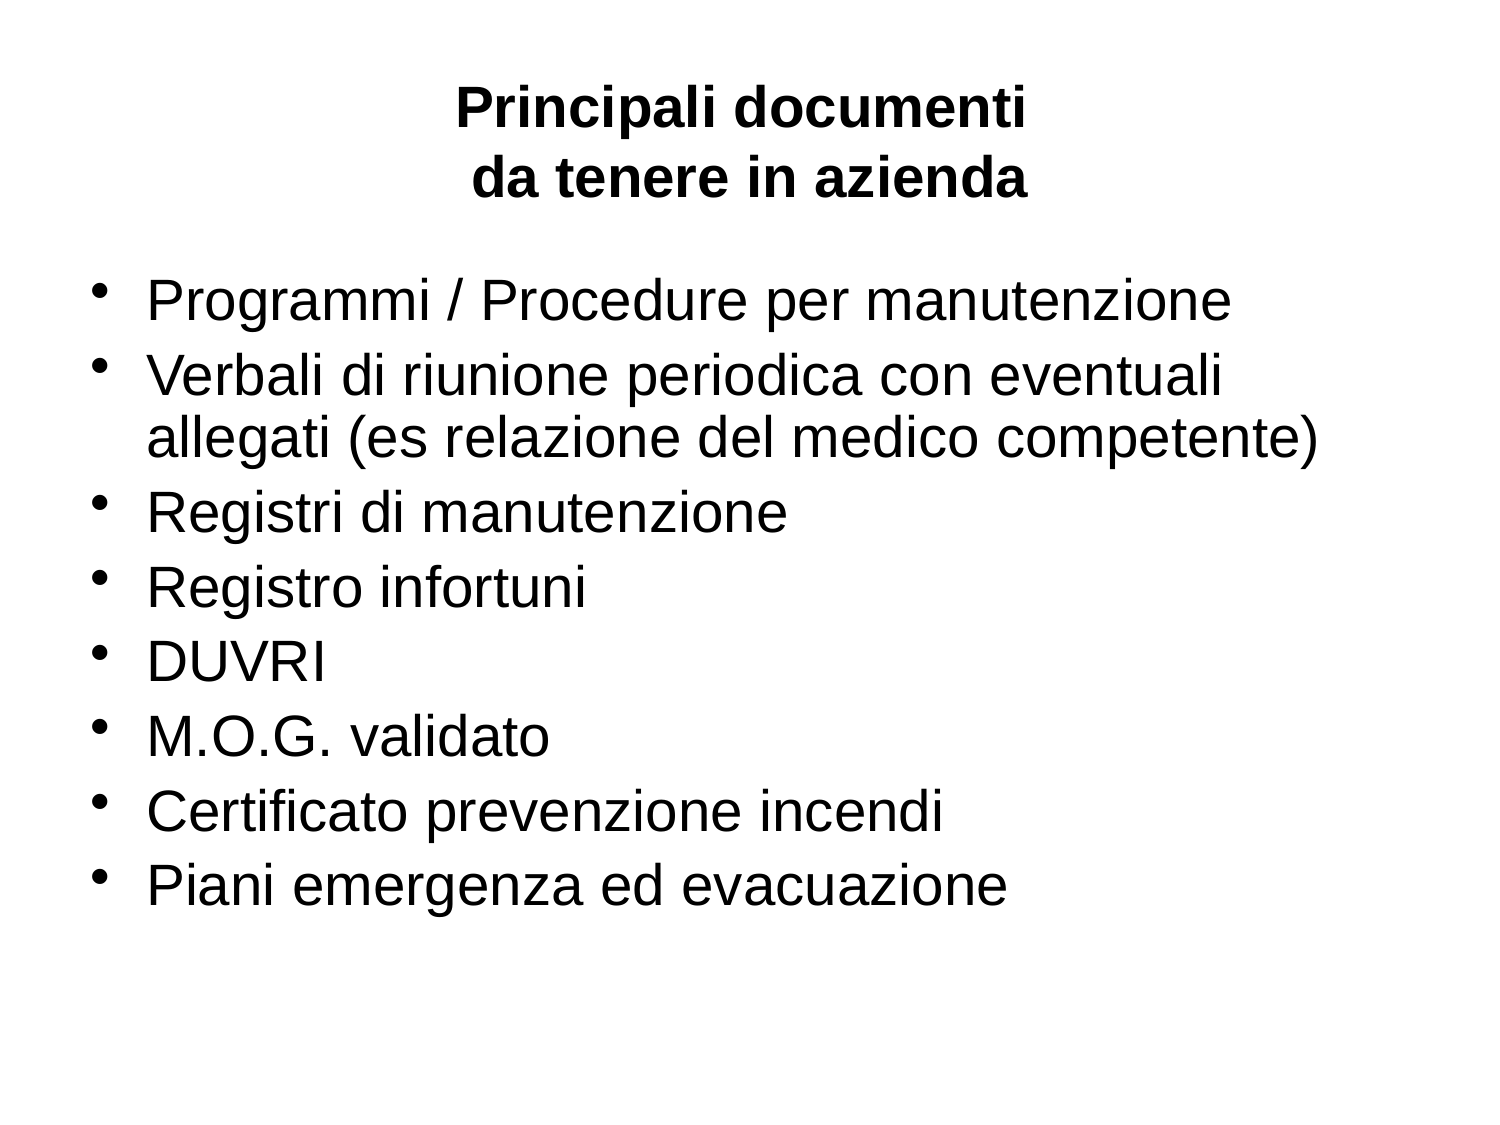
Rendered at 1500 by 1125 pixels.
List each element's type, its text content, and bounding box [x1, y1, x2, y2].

title Principali documenti da tenere in azienda [75, 45, 1425, 233]
list Programmi / Procedure per manutenzione Verbali di riunione periodica con eventuali allegati (es relazione del medico competente) Registri di manutenzione Registro infortuni DUVRI M.O.G. validato Certificato prevenzione incendi Piani emergenza ed evacuazione [75, 262, 1425, 1005]
